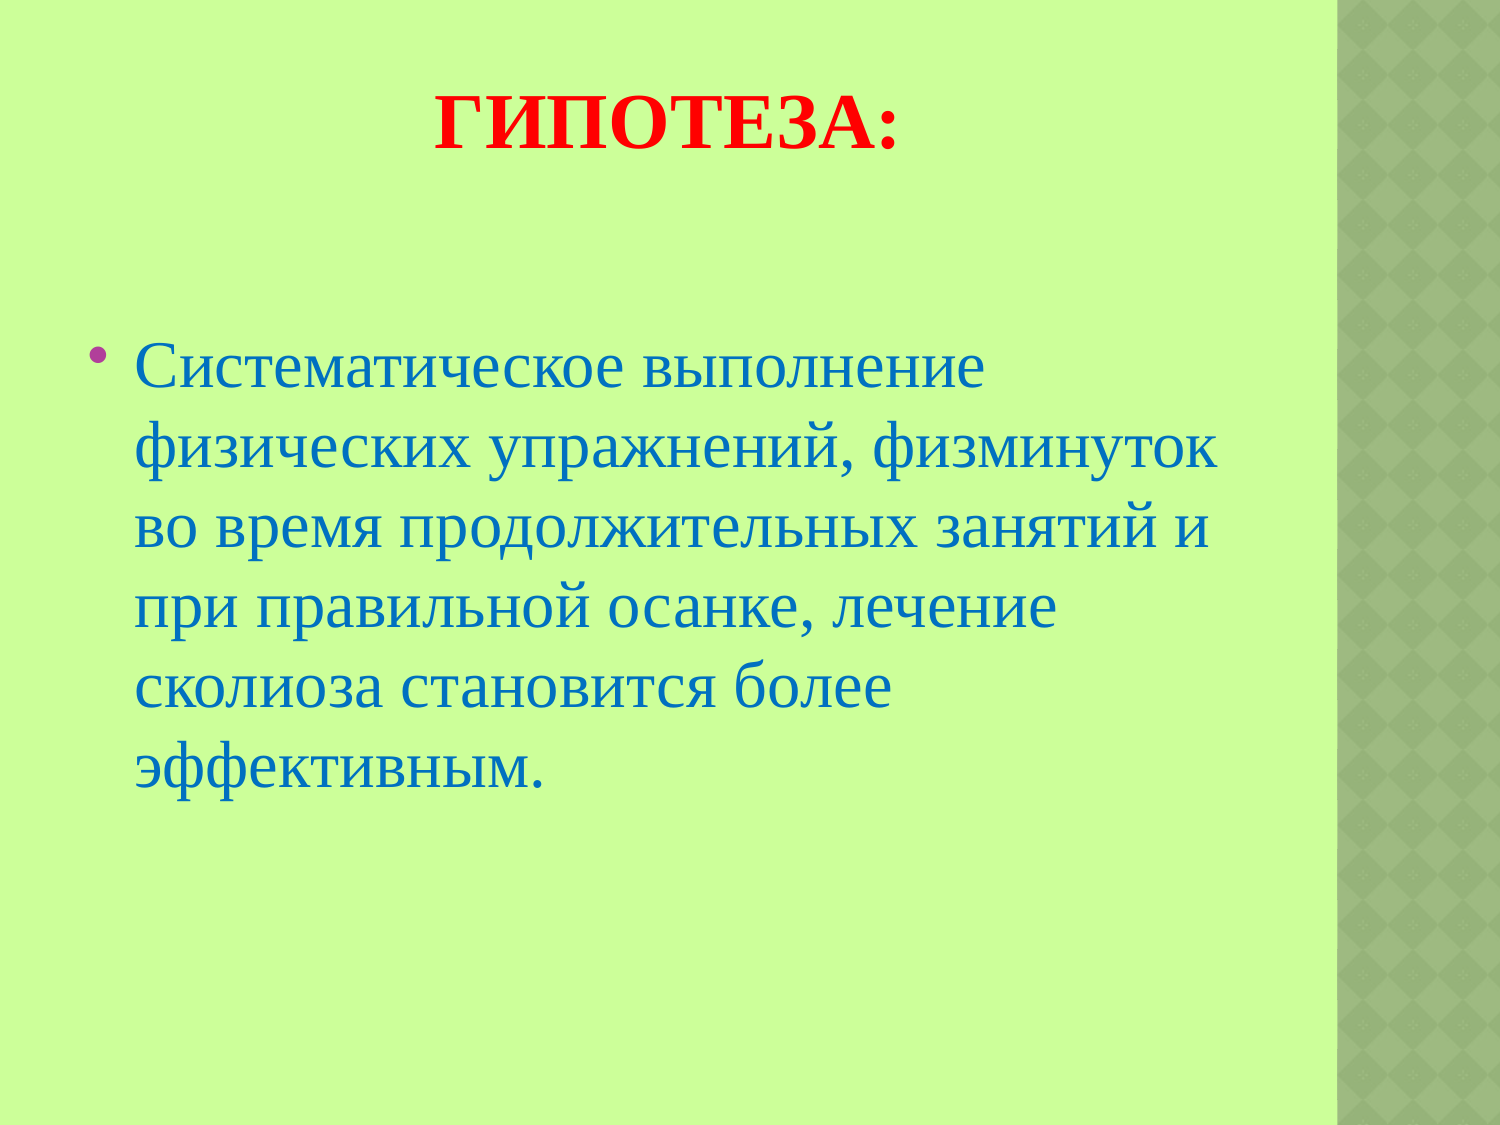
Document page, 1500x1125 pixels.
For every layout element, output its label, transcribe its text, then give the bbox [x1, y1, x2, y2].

title Гипотеза: [75, 52, 1263, 164]
list Систематическое выполнение физических упражнений, физминуток во время продолжительных занятий и при правильной осанке, лечение сколиоза становится более эффективным. [75, 210, 1263, 997]
